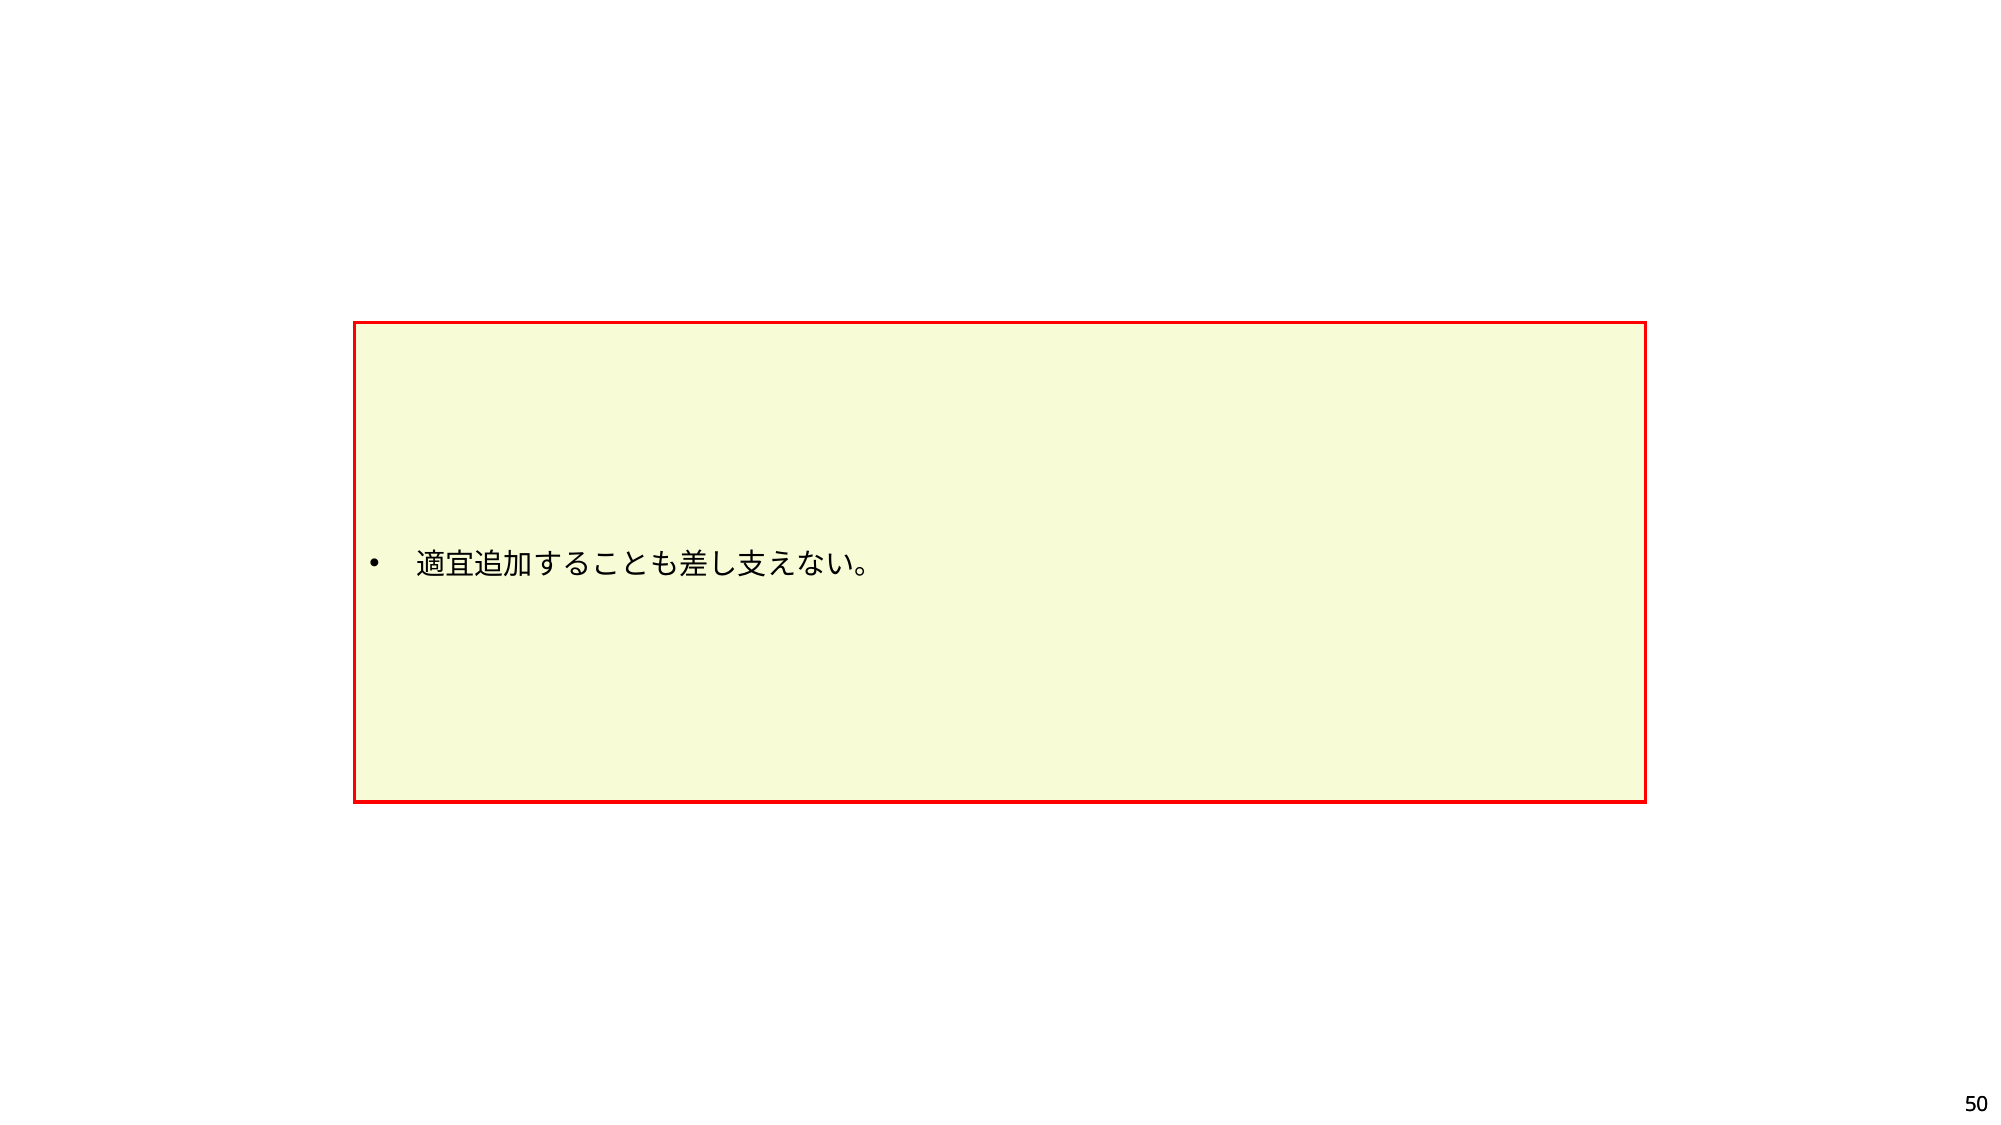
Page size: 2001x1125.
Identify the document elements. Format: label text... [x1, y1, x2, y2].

text_box 適宜追加することも差し支えない。 [353, 321, 1647, 804]
